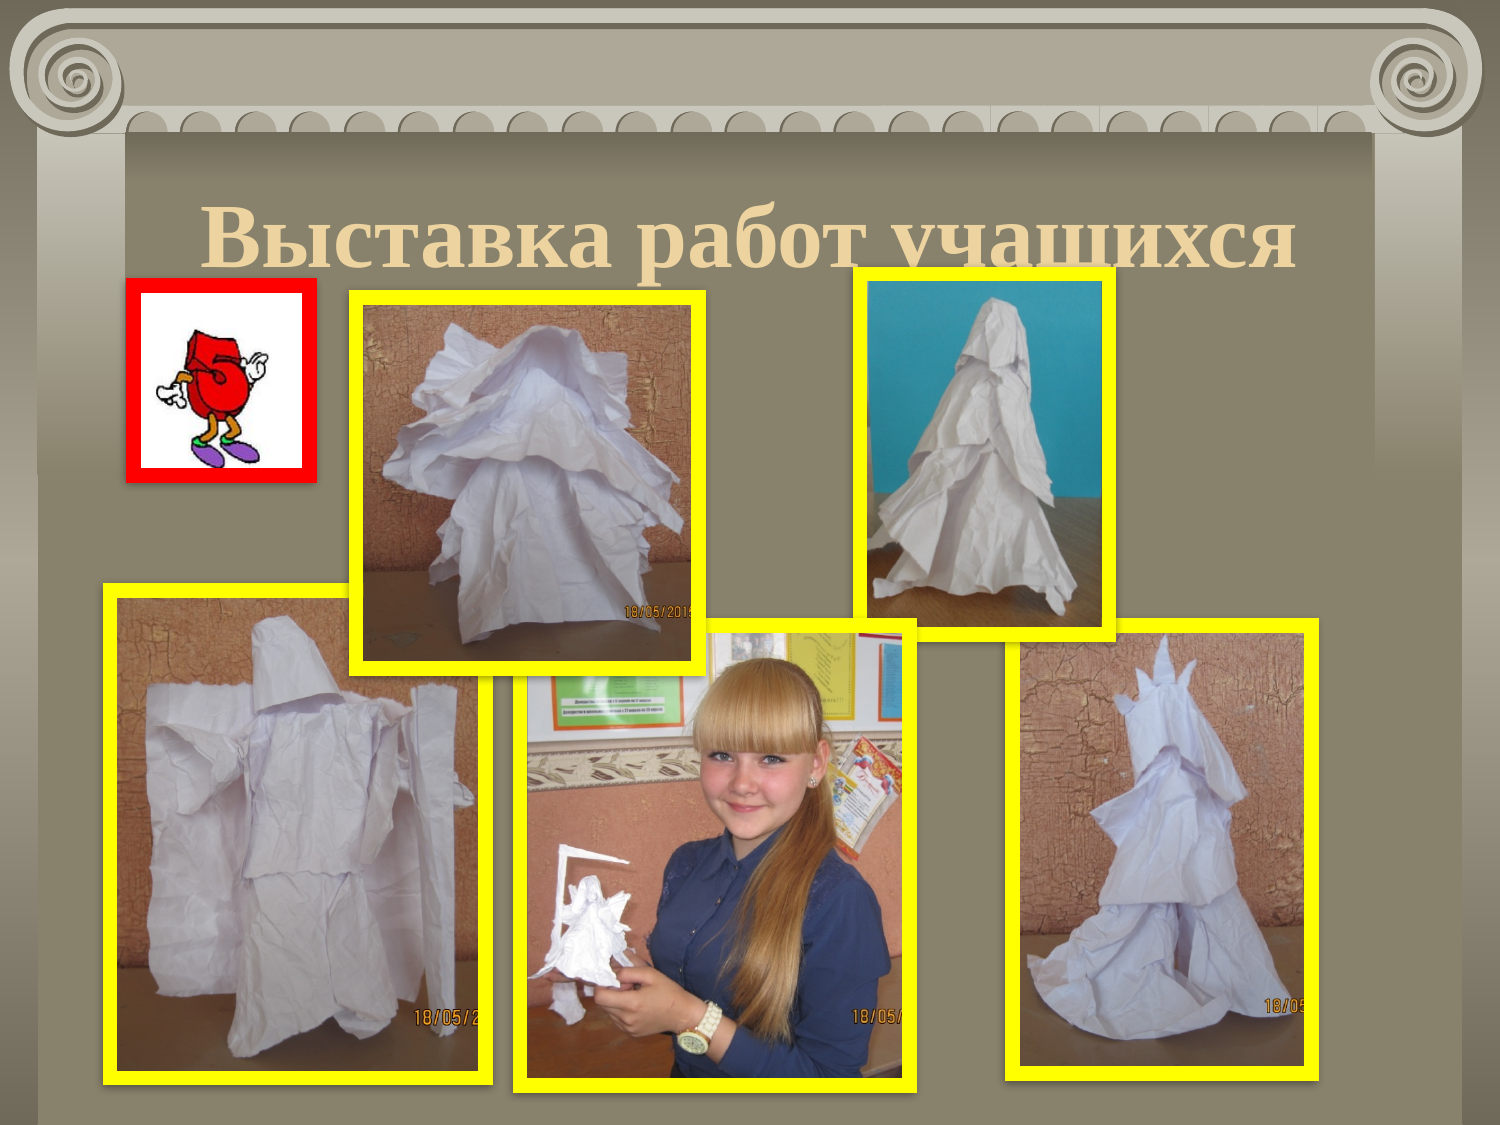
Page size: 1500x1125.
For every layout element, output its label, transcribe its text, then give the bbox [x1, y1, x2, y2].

picture [866, 280, 1102, 628]
picture [140, 292, 303, 469]
title Выставка работ учащихся [112, 137, 1388, 326]
picture [1019, 632, 1305, 1067]
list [362, 304, 692, 662]
picture [527, 632, 903, 1079]
picture [116, 597, 479, 1071]
